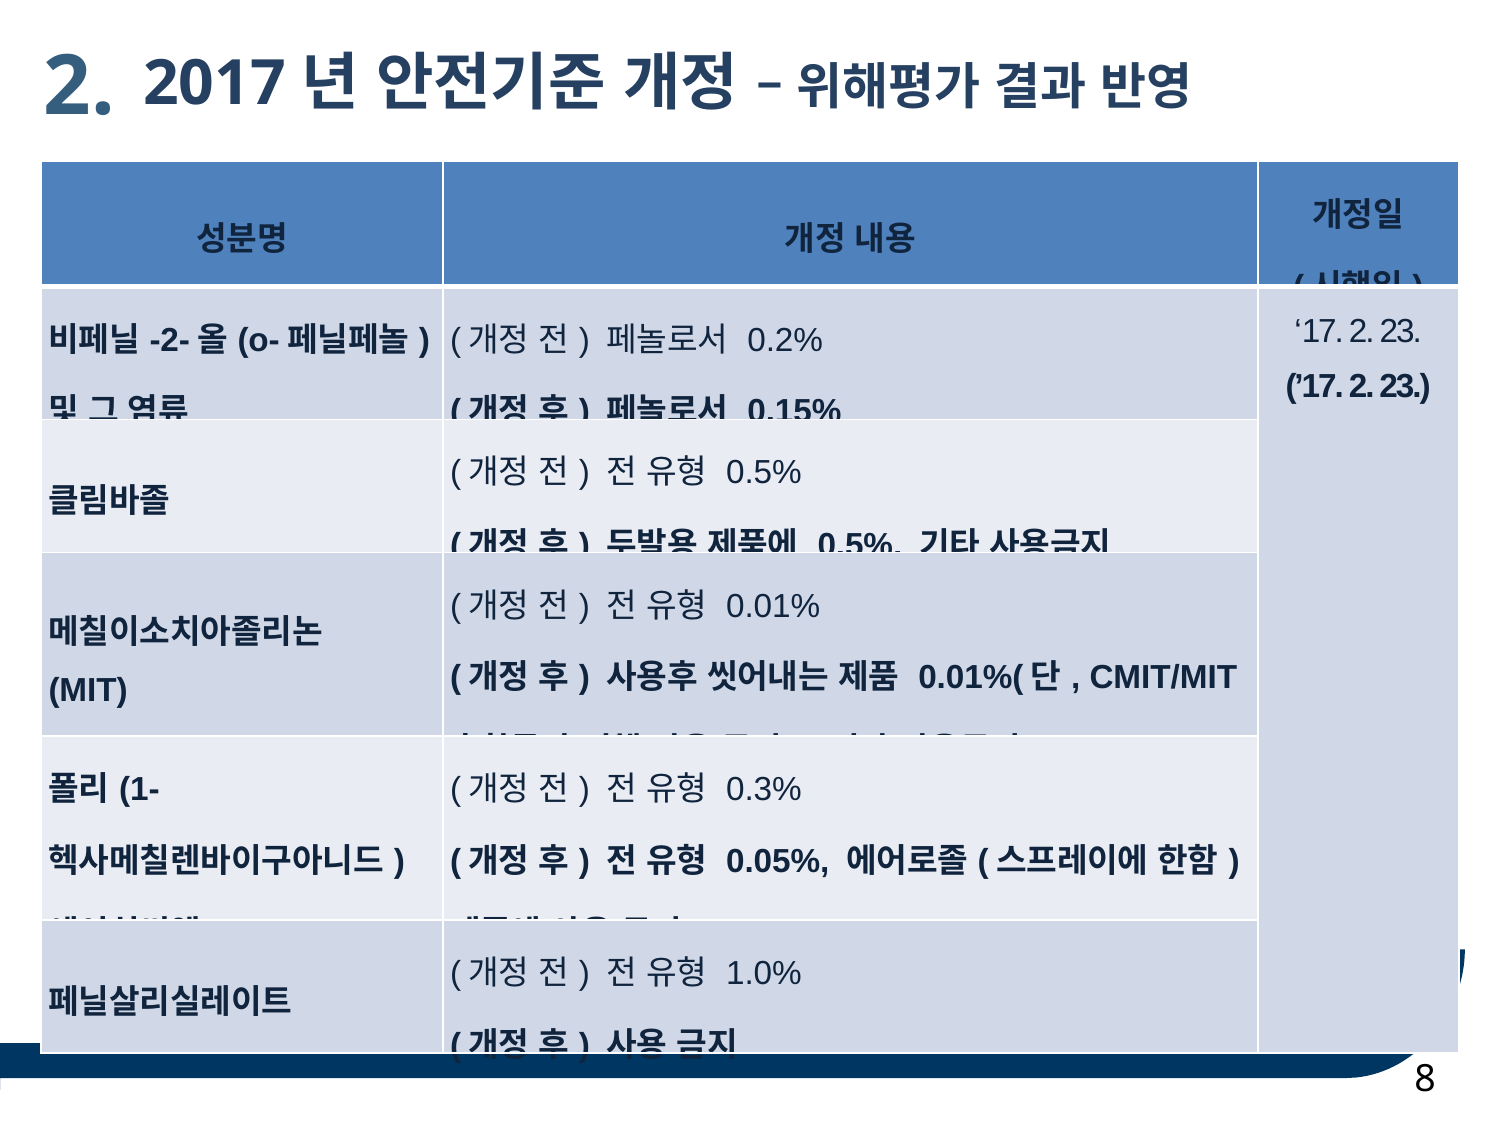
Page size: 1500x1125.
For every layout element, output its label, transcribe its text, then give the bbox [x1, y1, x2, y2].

text_box 8 [1399, 1046, 1477, 1107]
table_cell 폴리(1-헥사메칠렌바이구아니드)에이치씨엘 [42, 737, 442, 919]
table_cell 비페닐-2-올(o-페닐페놀) 및 그 염류 [42, 289, 442, 419]
table_cell 메칠이소치아졸리논 (MIT) [42, 553, 442, 735]
table_header 성분명 [42, 162, 442, 284]
table_cell 클림바졸 [42, 420, 442, 552]
text_box 2017년 안전기준 개정 – 위해평가 결과 반영 [172, 75, 1477, 125]
text_box 2. [7, 23, 172, 139]
table_header 개정 내용 [444, 162, 1257, 284]
table_cell (개정 전) 전 유형 1.0% (개정 후) 사용 금지 [444, 921, 1257, 1052]
table_cell ‘17. 2. 23. (’17. 2. 23.) [1259, 289, 1458, 1052]
table_cell (개정 전) 전 유형 0.3% (개정 후) 전 유형 0.05%, 에어로졸(스프레이에 한함) 제품에 사용 금지 [444, 737, 1257, 919]
table_cell (개정 전) 전 유형 0.01% (개정 후) 사용후 씻어내는 제품 0.01%(단, CMIT/MIT 혼합물과 병행 사용 금지), 기타 사용금지 [444, 553, 1257, 735]
table_cell 페닐살리실레이트 [42, 921, 442, 1052]
table_cell (개정 전) 전 유형 0.5% (개정 후) 두발용 제품에 0.5%, 기타 사용금지 [444, 420, 1257, 552]
text_box [0, 0, 1500, 75]
table_cell (개정 전) 페놀로서 0.2% (개정 후) 페놀로서 0.15% [444, 289, 1257, 419]
table_header 개정일 (시행일) [1259, 162, 1458, 284]
